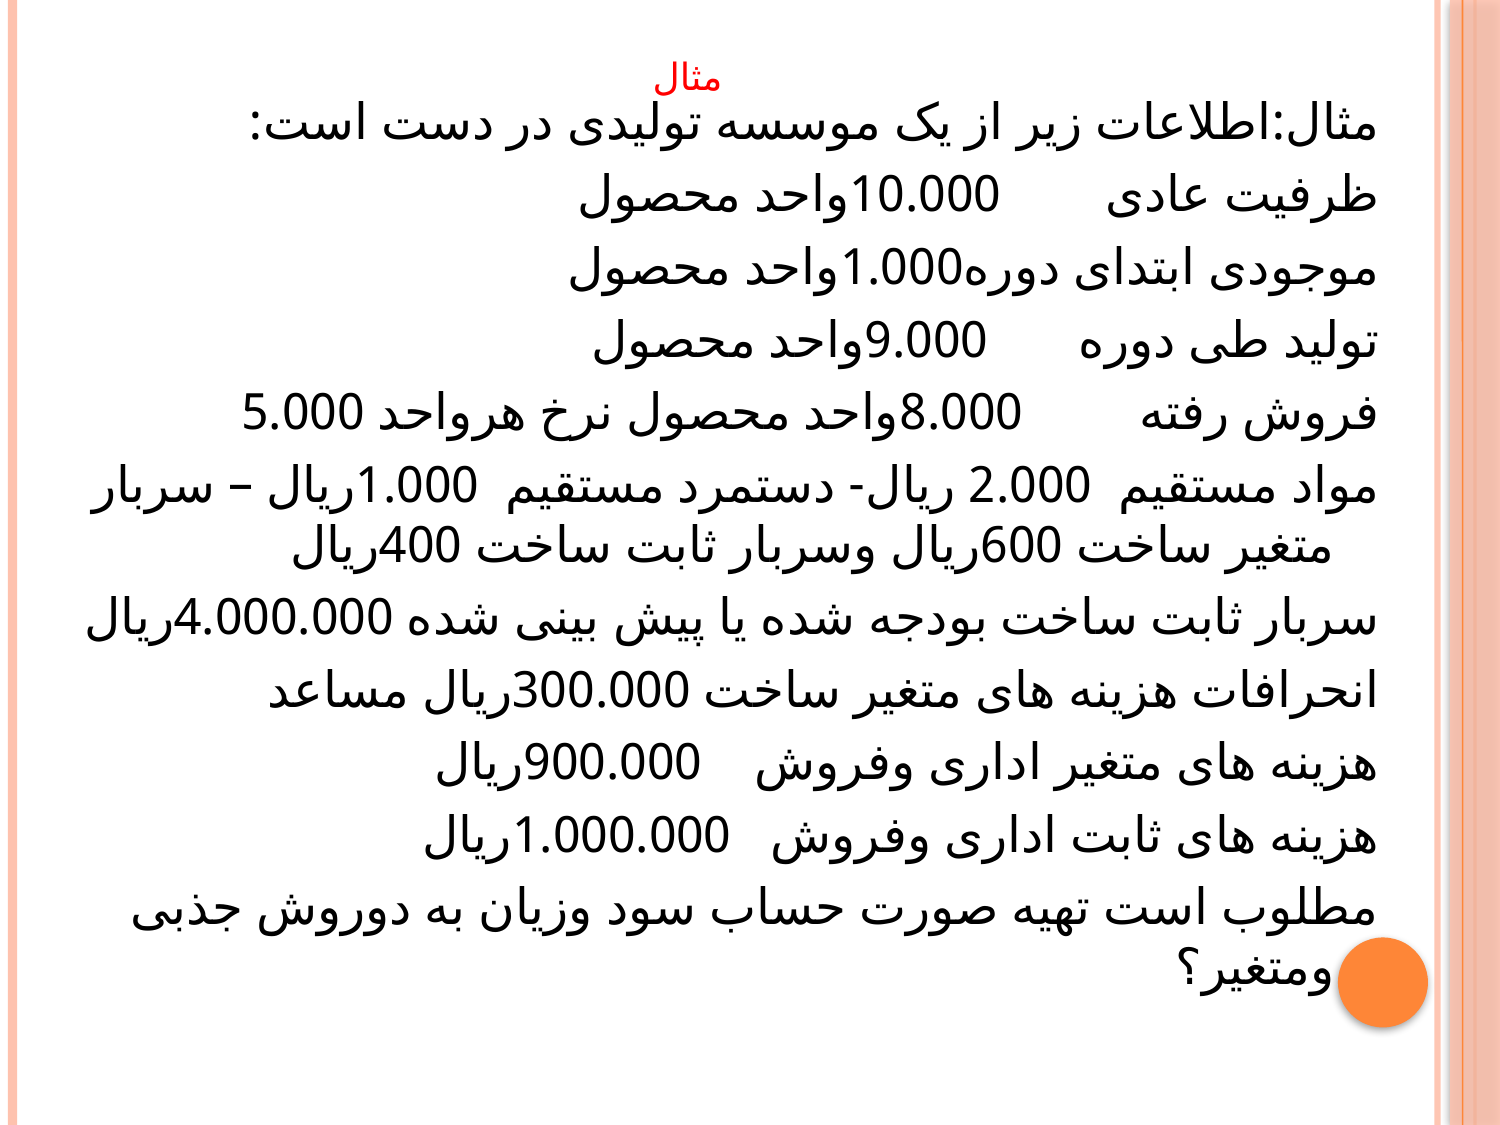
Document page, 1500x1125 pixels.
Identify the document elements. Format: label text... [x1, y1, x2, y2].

title مثال [75, 45, 1300, 82]
list مثال:اطلاعات زیر از یک موسسه تولیدی در دست است: ظرفیت عادی 10.000واحد محصول موجودی ابتدای دوره1.000واحد محصول تولید طی دوره 9.000واحد محصول فروش رفته 8.000واحد محصول نرخ هرواحد 5.000 مواد مستقیم 2.000 ریال- دستمرد مستقیم 1.000ریال – سربار متغیر ساخت 600ریال وسربار ثابت ساخت 400ریال سربار ثابت ساخت بودجه شده یا پیش بینی شده 4.000.000ریال انحرافات هزینه های متغیر ساخت 300.000ریال مساعد هزینه های متغیر اداری وفروش 900.000ریال هزینه های ثابت اداری وفروش 1.000.000ریال مطلوب است تهیه صورت حساب سود وزیان به دوروش جذبی ومتغیر؟ [0, 82, 1395, 1125]
